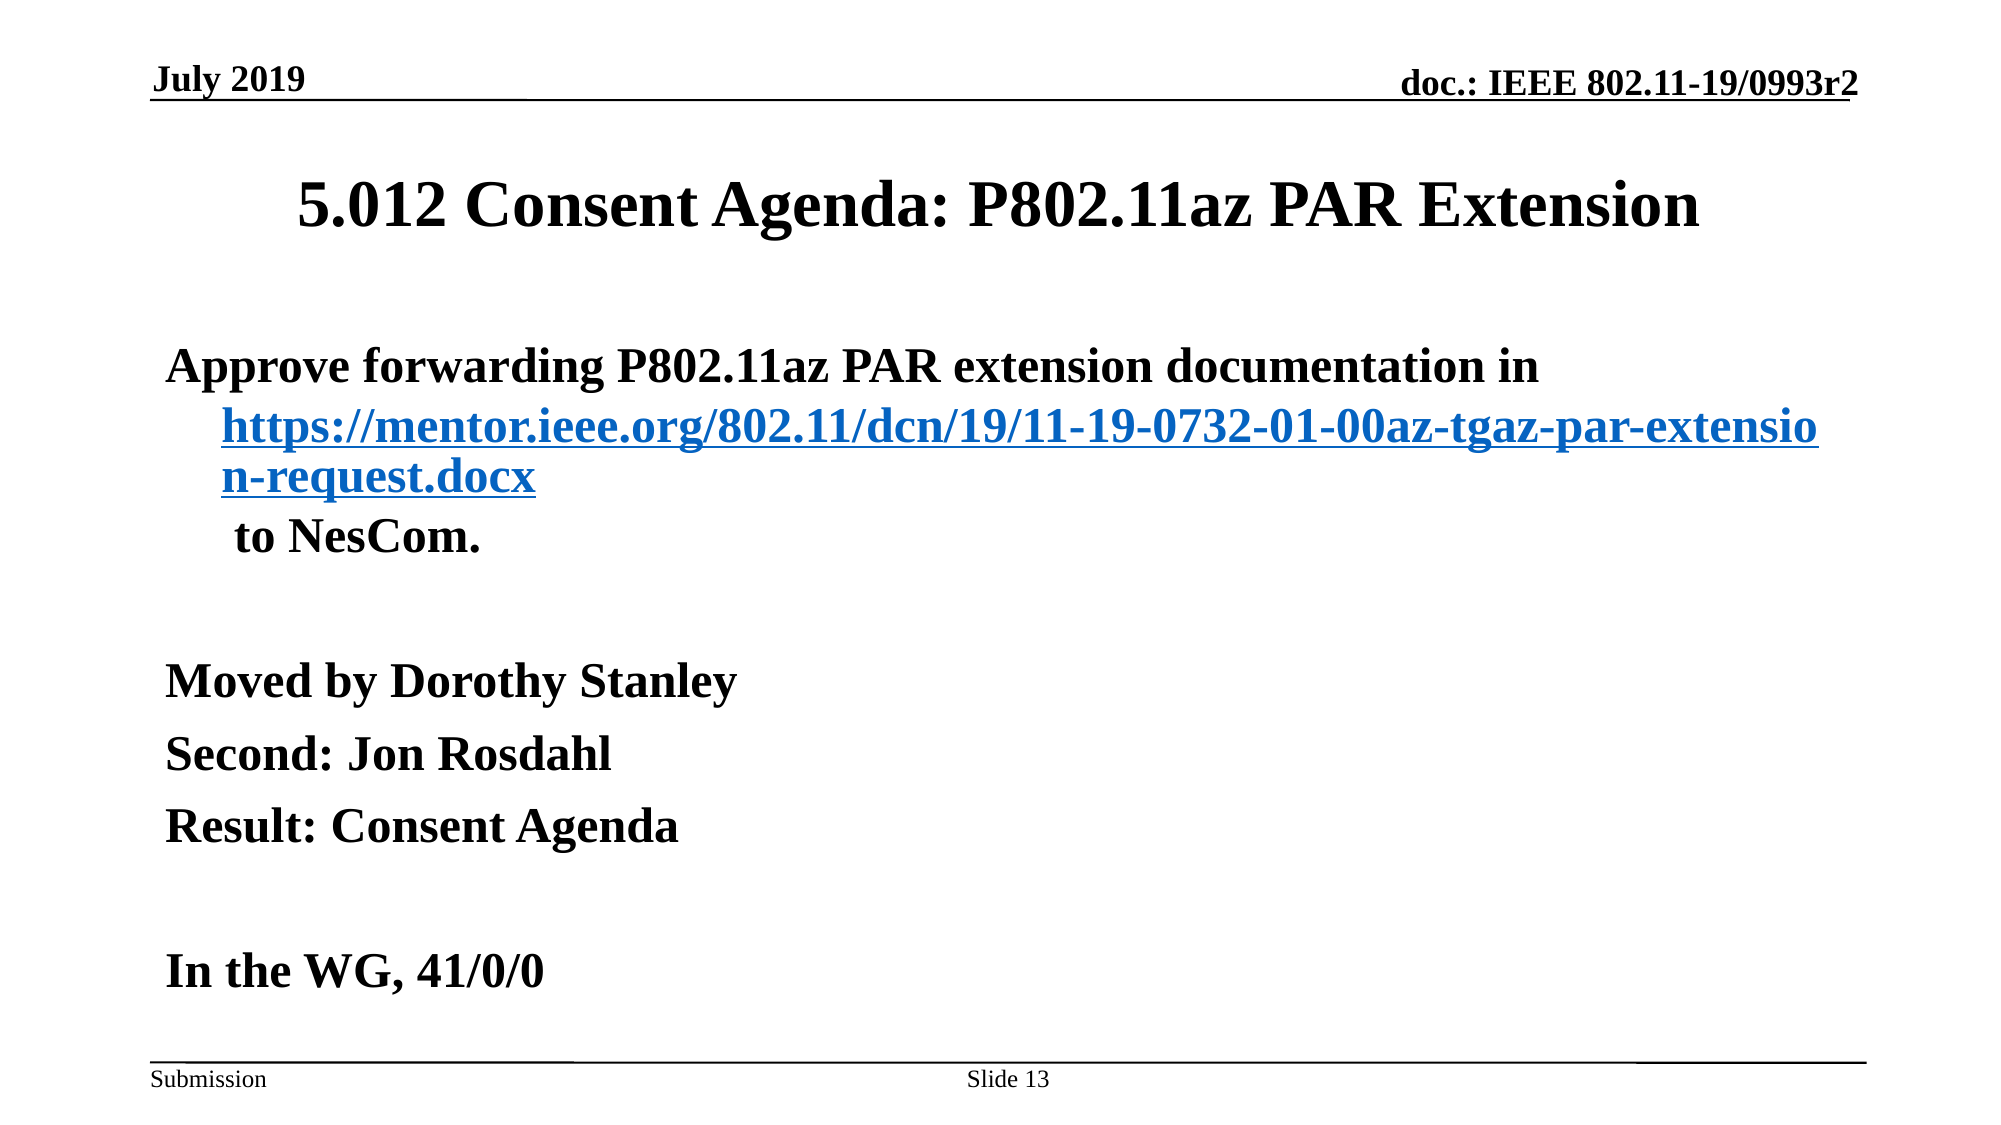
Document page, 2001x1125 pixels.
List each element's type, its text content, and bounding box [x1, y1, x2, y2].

title 5.012 Consent Agenda: P802.11az PAR Extension [149, 112, 1850, 288]
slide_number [152, 54, 563, 100]
slide_number Slide 13 [950, 1061, 1067, 1123]
list Approve forwarding P802.11az PAR extension documentation in https://mentor.ieee.org/802.11/dcn/19/11-19-0732-01-00az-tgaz-par-extension-request.docx to NesCom. Moved by Dorothy Stanley Second: Jon Rosdahl Result: Consent Agenda In the WG, 41/0/0 [149, 324, 1850, 1063]
